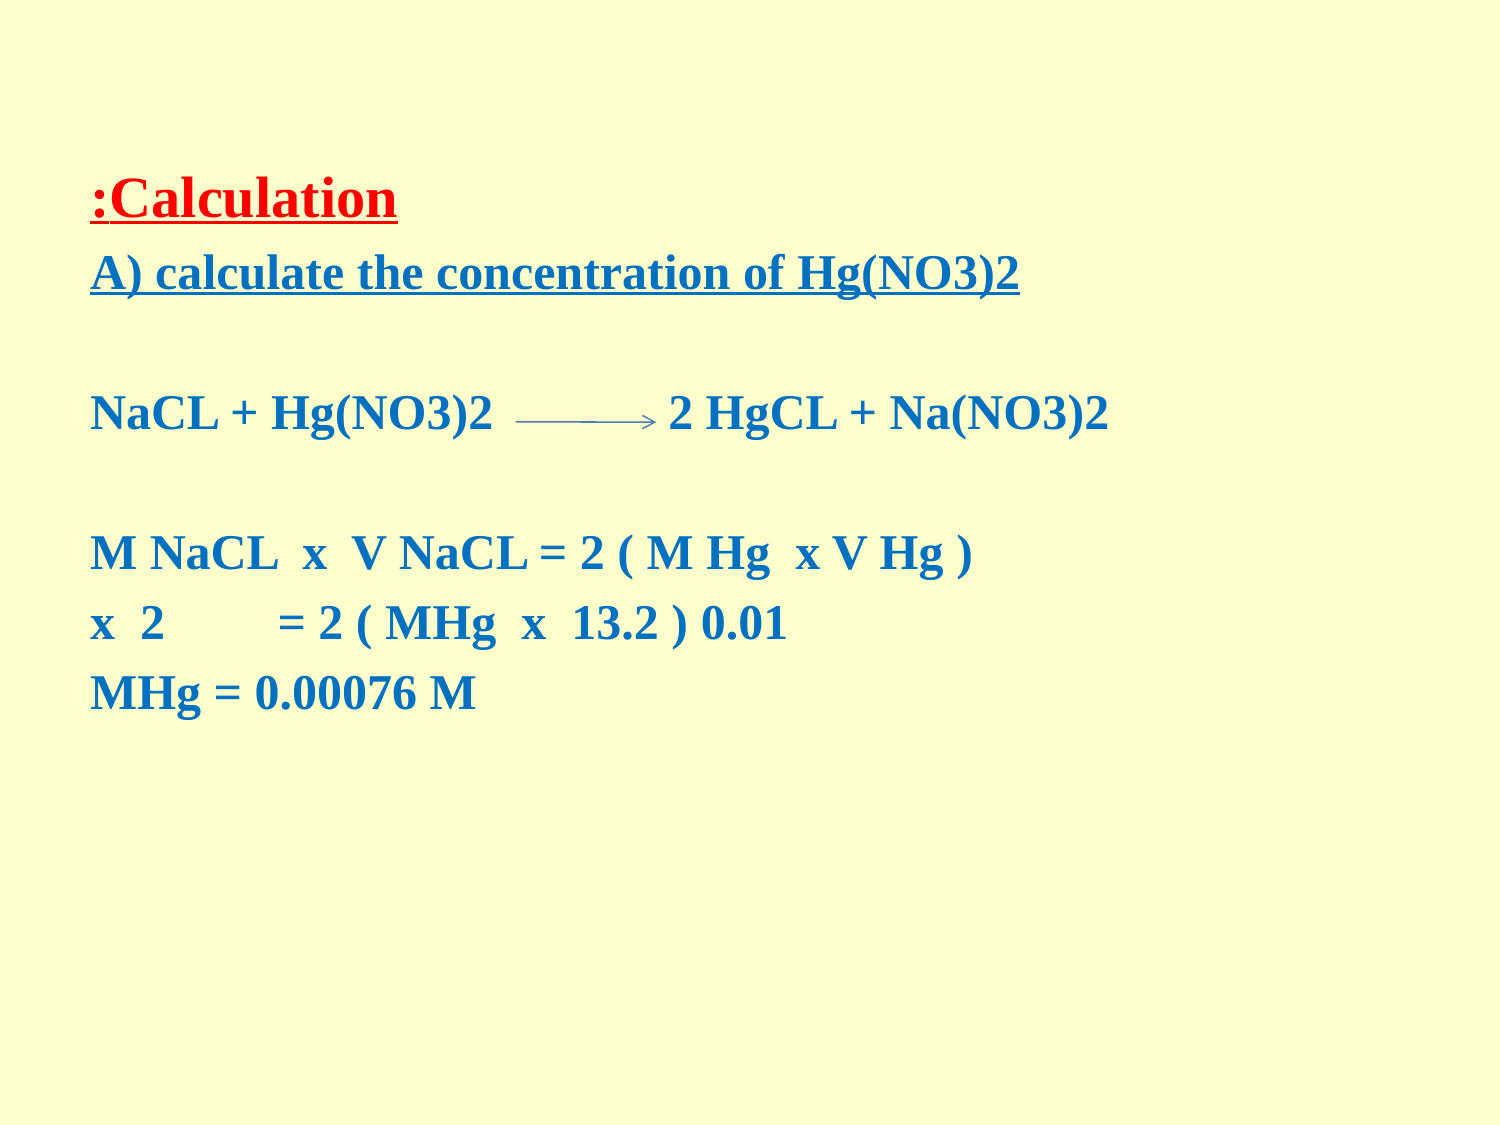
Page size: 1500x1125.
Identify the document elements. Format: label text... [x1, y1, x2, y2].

list Calculation: A) calculate the concentration of Hg(NO3)2 NaCL + Hg(NO3)2 2 HgCL + Na(NO3)2 M NaCL x V NaCL = 2 ( M Hg x V Hg ) 0.01 x 2 = 2 ( MHg x 13.2 ) MHg = 0.00076 M [75, 70, 1425, 1005]
